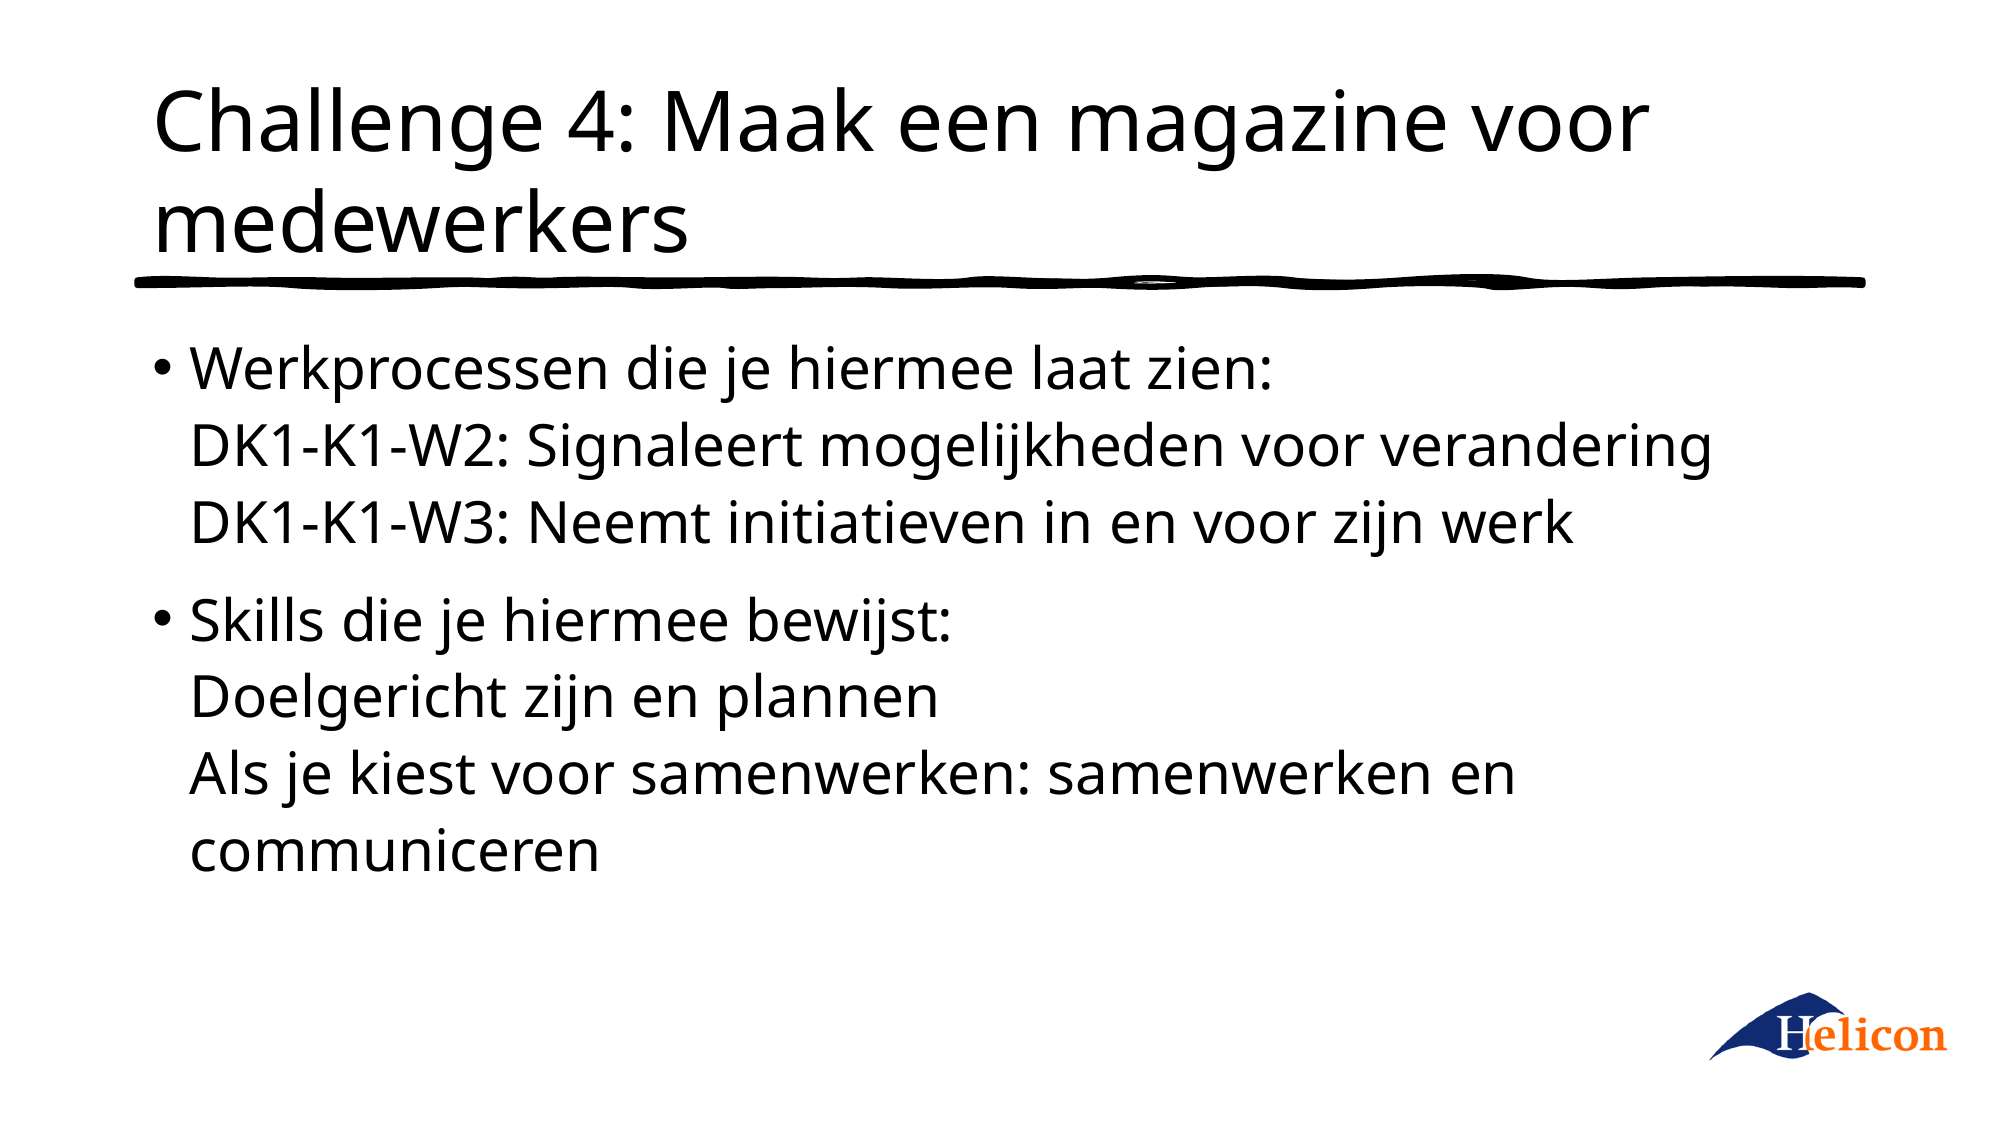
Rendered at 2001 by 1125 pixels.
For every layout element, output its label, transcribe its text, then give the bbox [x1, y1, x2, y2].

title Challenge 4: Maak een magazine voor medewerkers [137, 59, 1863, 278]
list Werkprocessen die je hiermee laat zien: DK1-K1-W2: Signaleert mogelijkheden voor verandering DK1-K1-W3: Neemt initiatieven in en voor zijn werk Skills die je hiermee bewijst: Doelgericht zijn en plannen Als je kiest voor samenwerken: samenwerken en communiceren [137, 316, 1863, 1014]
picture [1671, 952, 2000, 1125]
